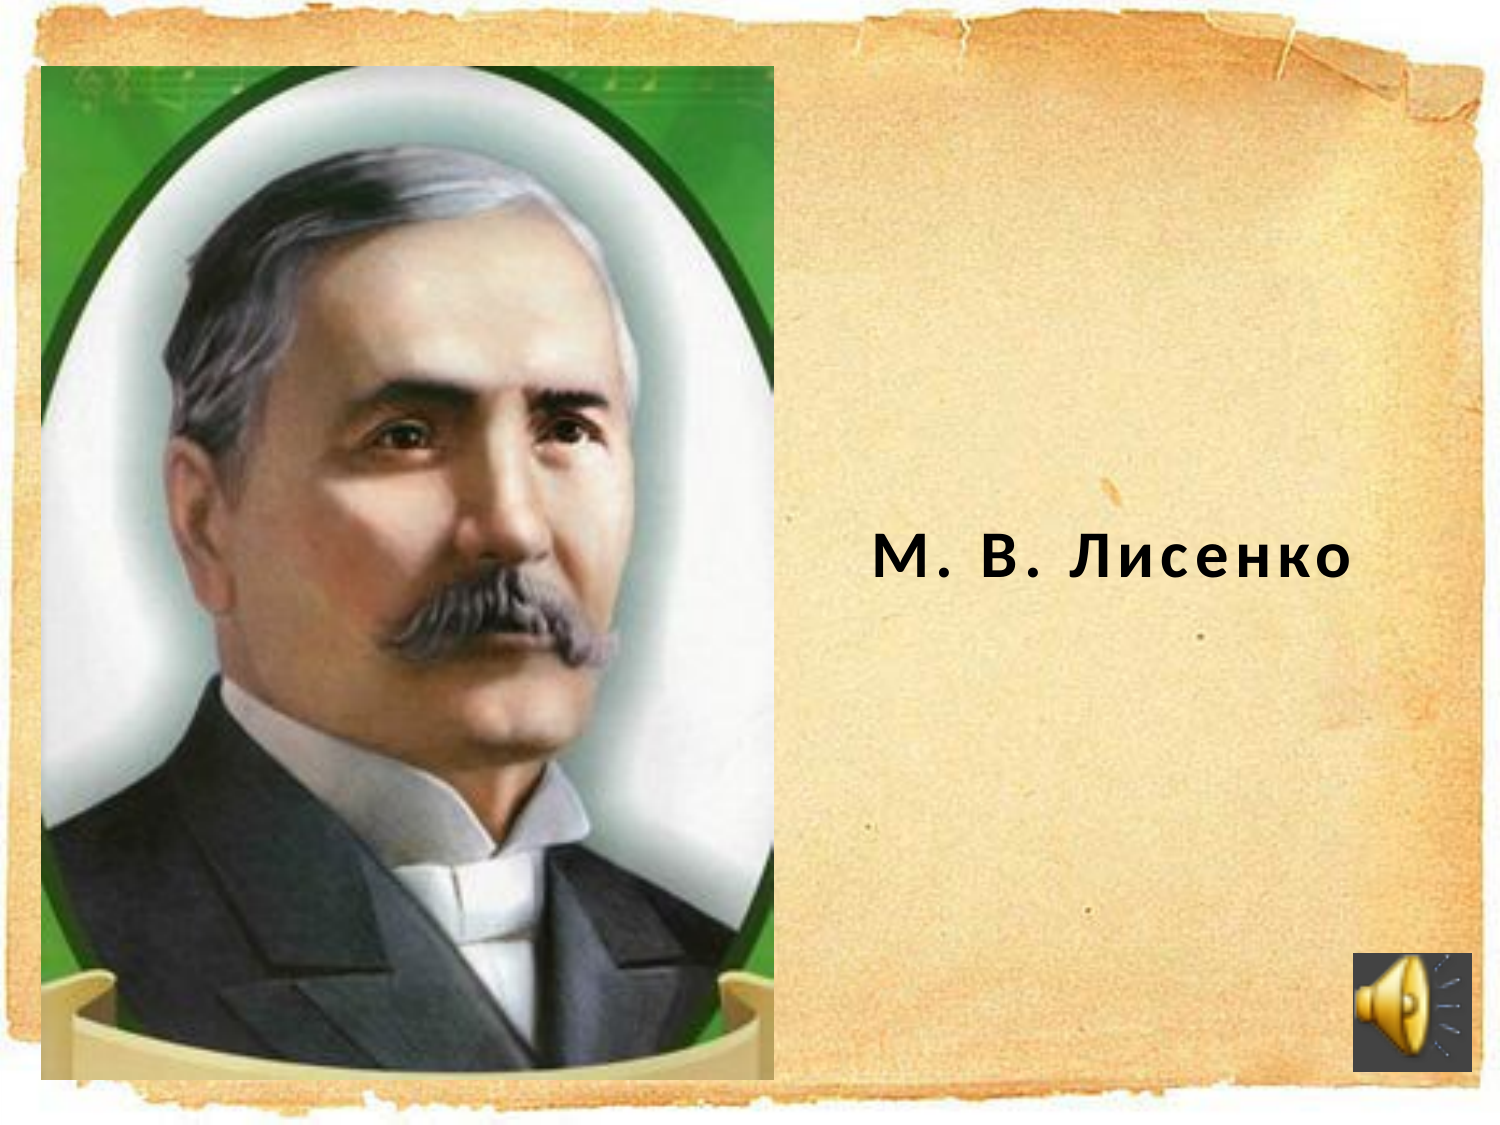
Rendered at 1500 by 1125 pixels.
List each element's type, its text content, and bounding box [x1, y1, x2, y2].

text_box М. В. Лисенко [856, 503, 1500, 599]
picture [0, 0, 1500, 1125]
